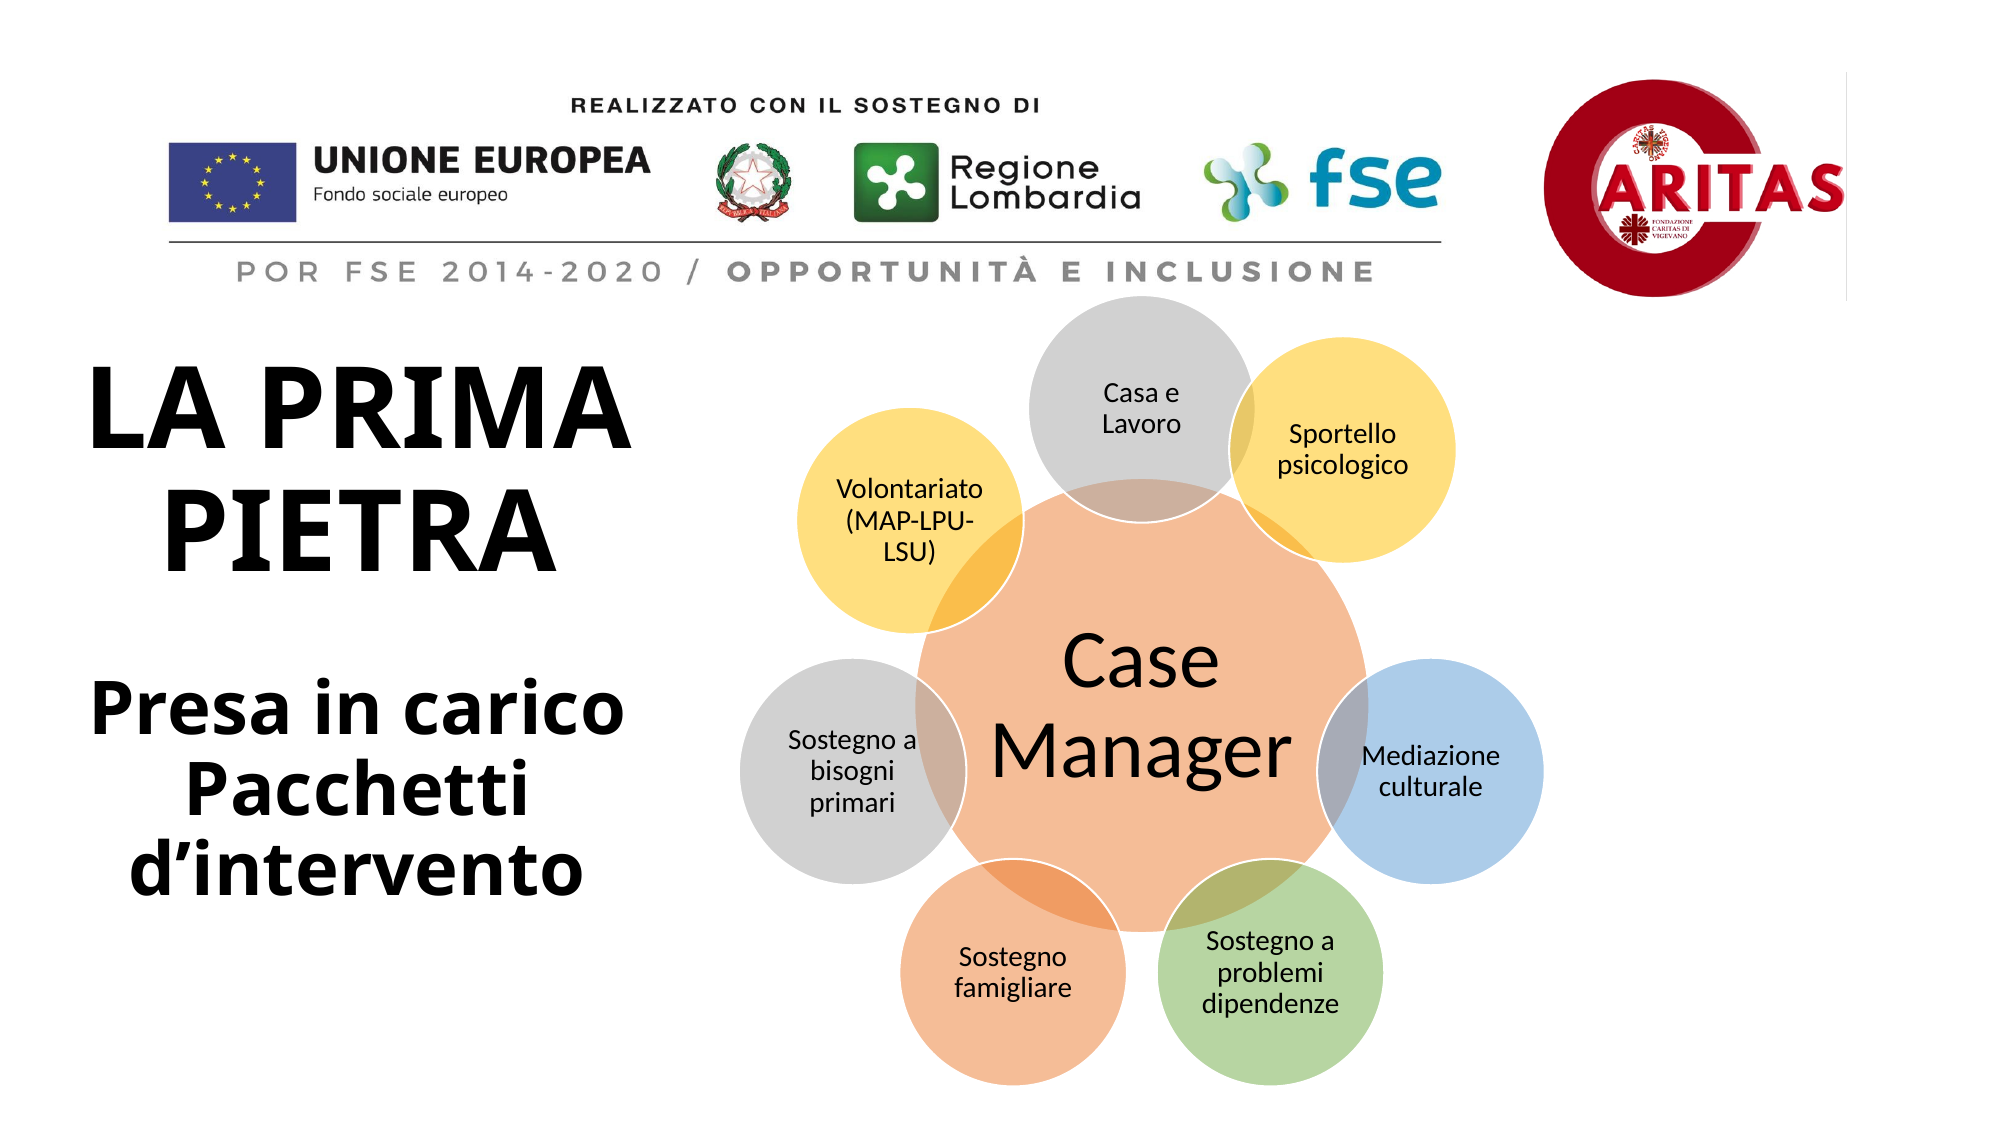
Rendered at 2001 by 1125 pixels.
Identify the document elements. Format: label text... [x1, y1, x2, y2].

picture [1540, 72, 1847, 287]
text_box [421, 287, 1863, 1095]
picture [82, 17, 1525, 365]
text_box LA PRIMA PIETRA [67, 309, 421, 604]
text_box Presa in carico Pacchetti d’intervento [67, 636, 421, 946]
